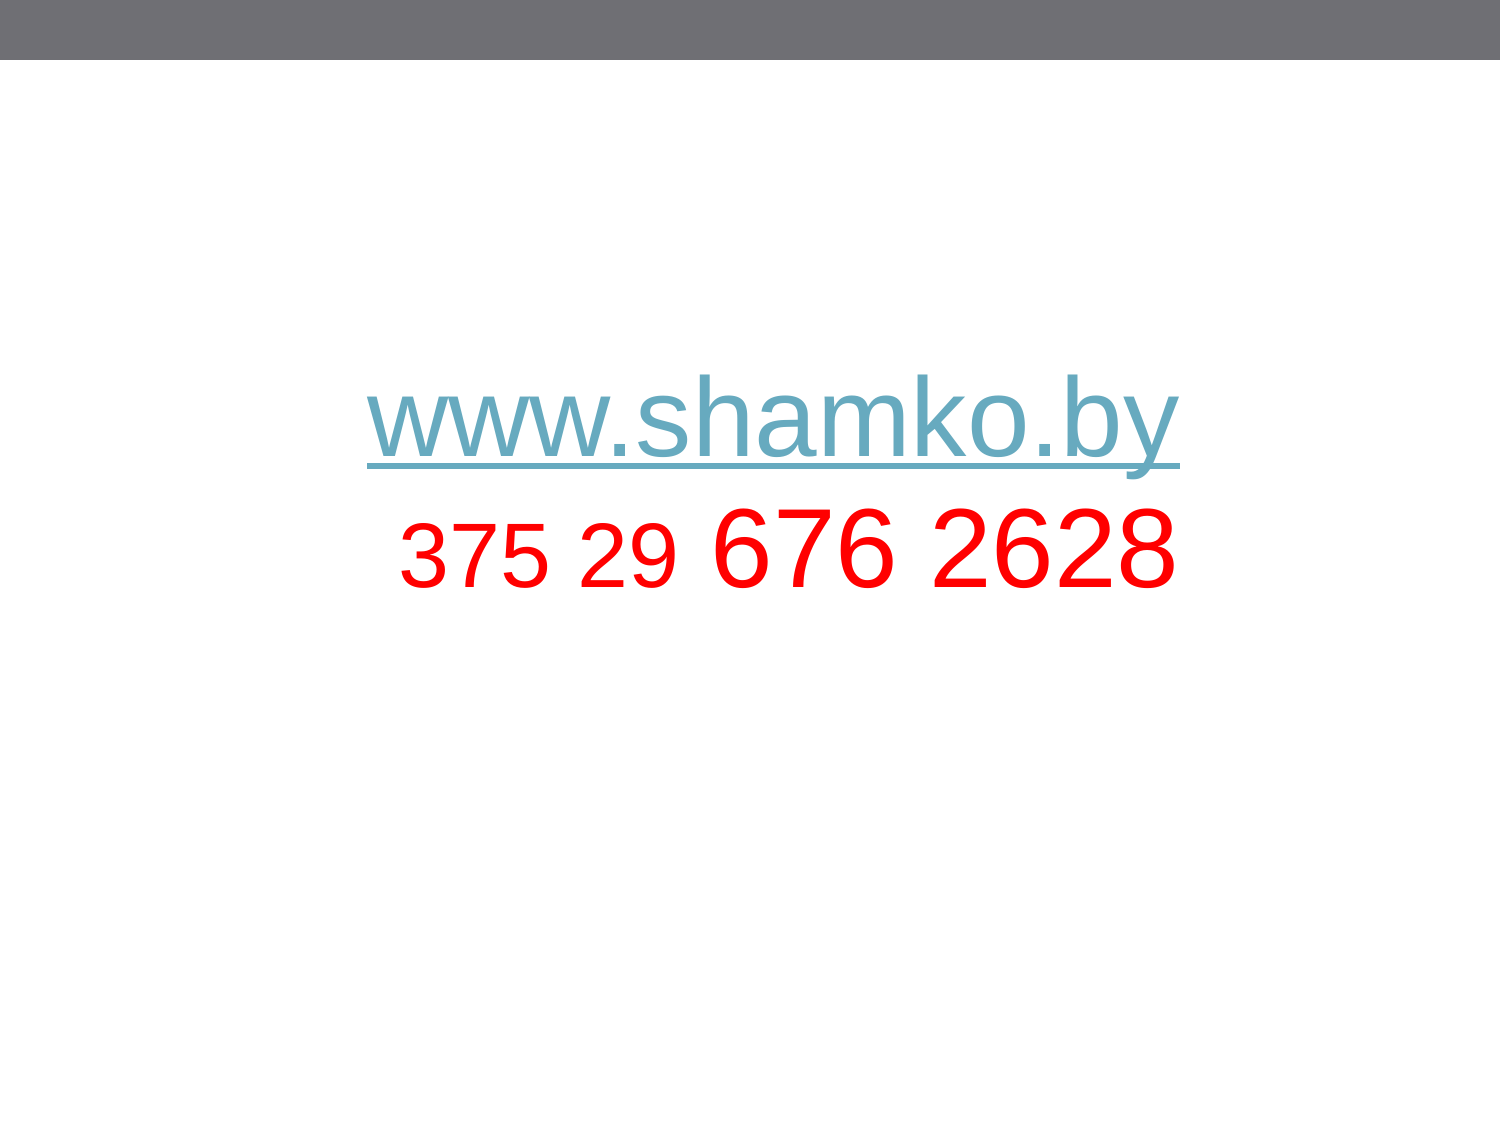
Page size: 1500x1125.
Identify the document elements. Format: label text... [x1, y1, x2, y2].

subtitle www.shamko.by 375 29 676 2628 [194, 326, 1353, 787]
